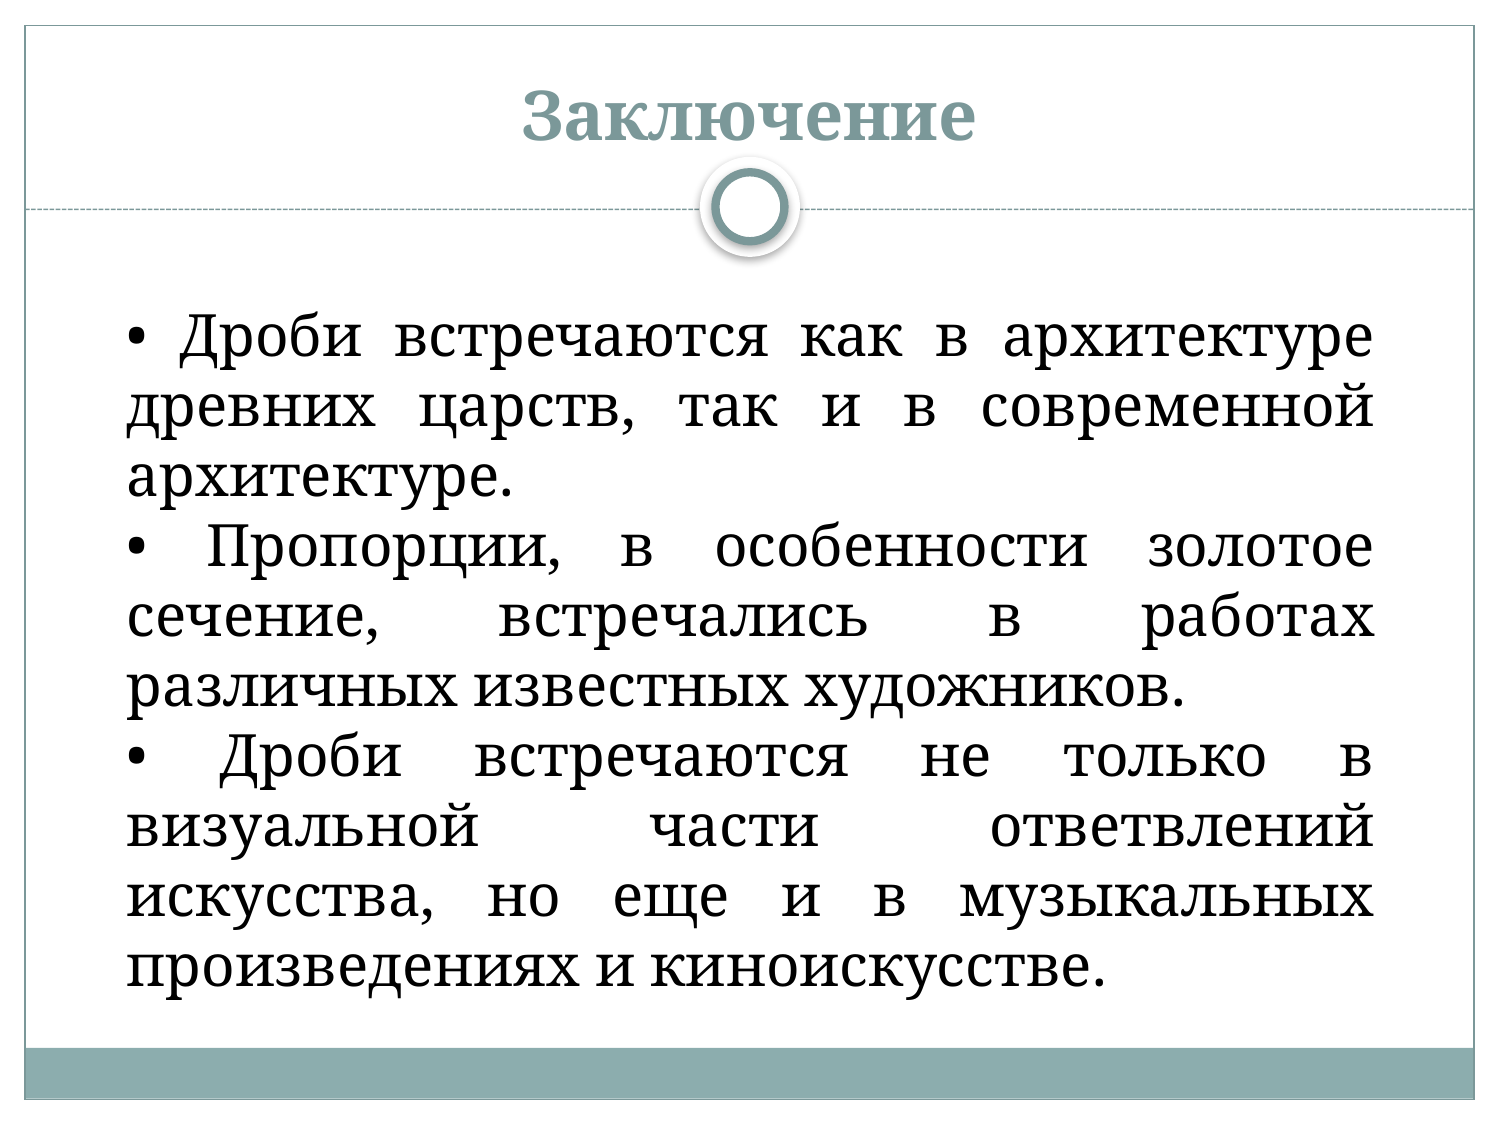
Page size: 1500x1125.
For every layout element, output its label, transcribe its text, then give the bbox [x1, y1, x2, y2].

title Заключение [49, 37, 1450, 162]
text_box • Дроби встречаются как в архитектуре древних царств, так и в современной архитектуре. • Пропорции, в особенности золотое сечение, встречались в работах различных известных художников. • Дроби встречаются не только в визуальной части ответвлений искусства, но еще и в музыкальных произведениях и киноискусстве. [112, 290, 1390, 1051]
